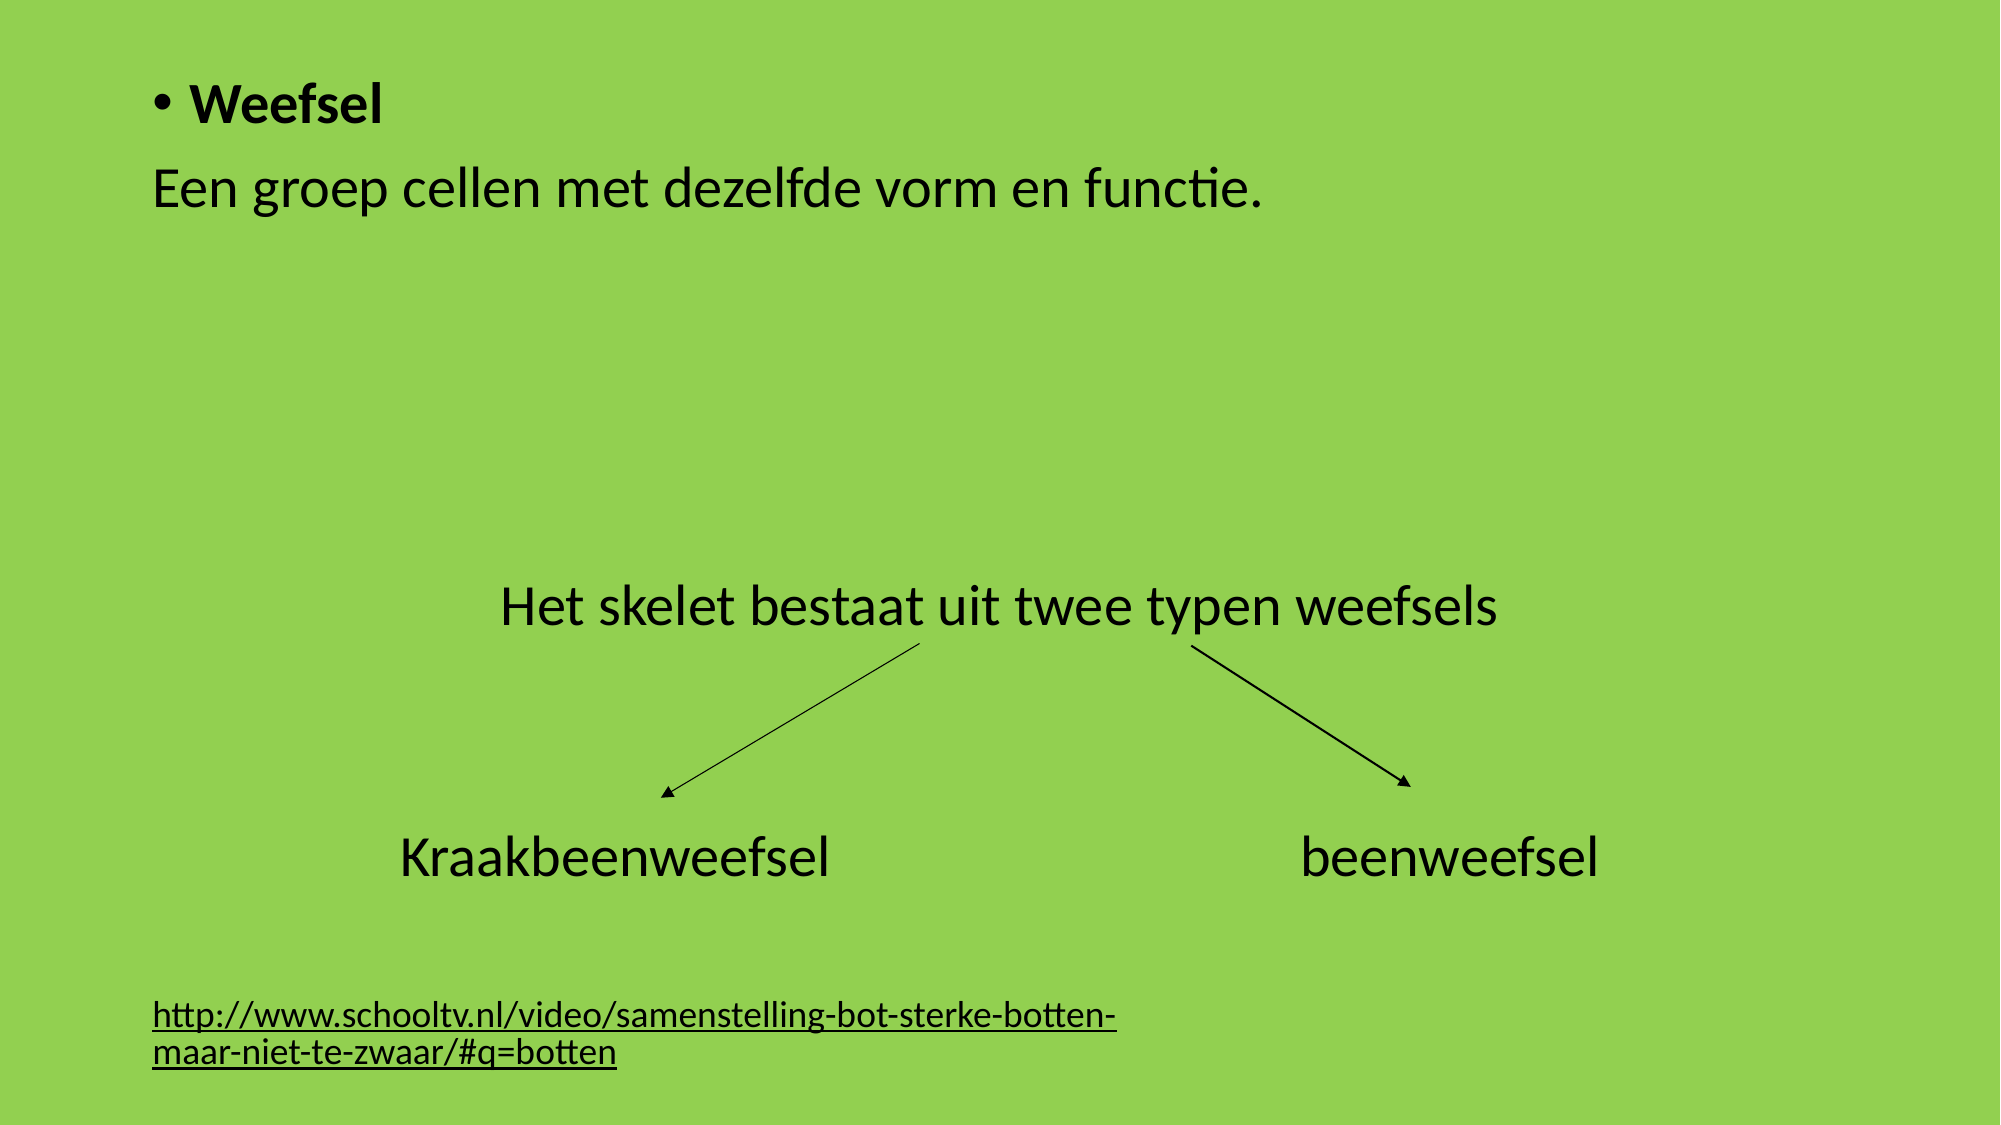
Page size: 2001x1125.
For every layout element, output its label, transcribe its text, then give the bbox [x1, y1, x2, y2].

list Weefsel Een groep cellen met dezelfde vorm en functie. Het skelet bestaat uit twee typen weefsels Kraakbeenweefsel beenweefsel [137, 65, 1863, 1014]
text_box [660, 643, 920, 798]
text_box http://www.schooltv.nl/video/samenstelling-bot-sterke-botten-maar-niet-te-zwaar/#q=botten [137, 982, 1138, 1088]
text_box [1191, 645, 1411, 787]
